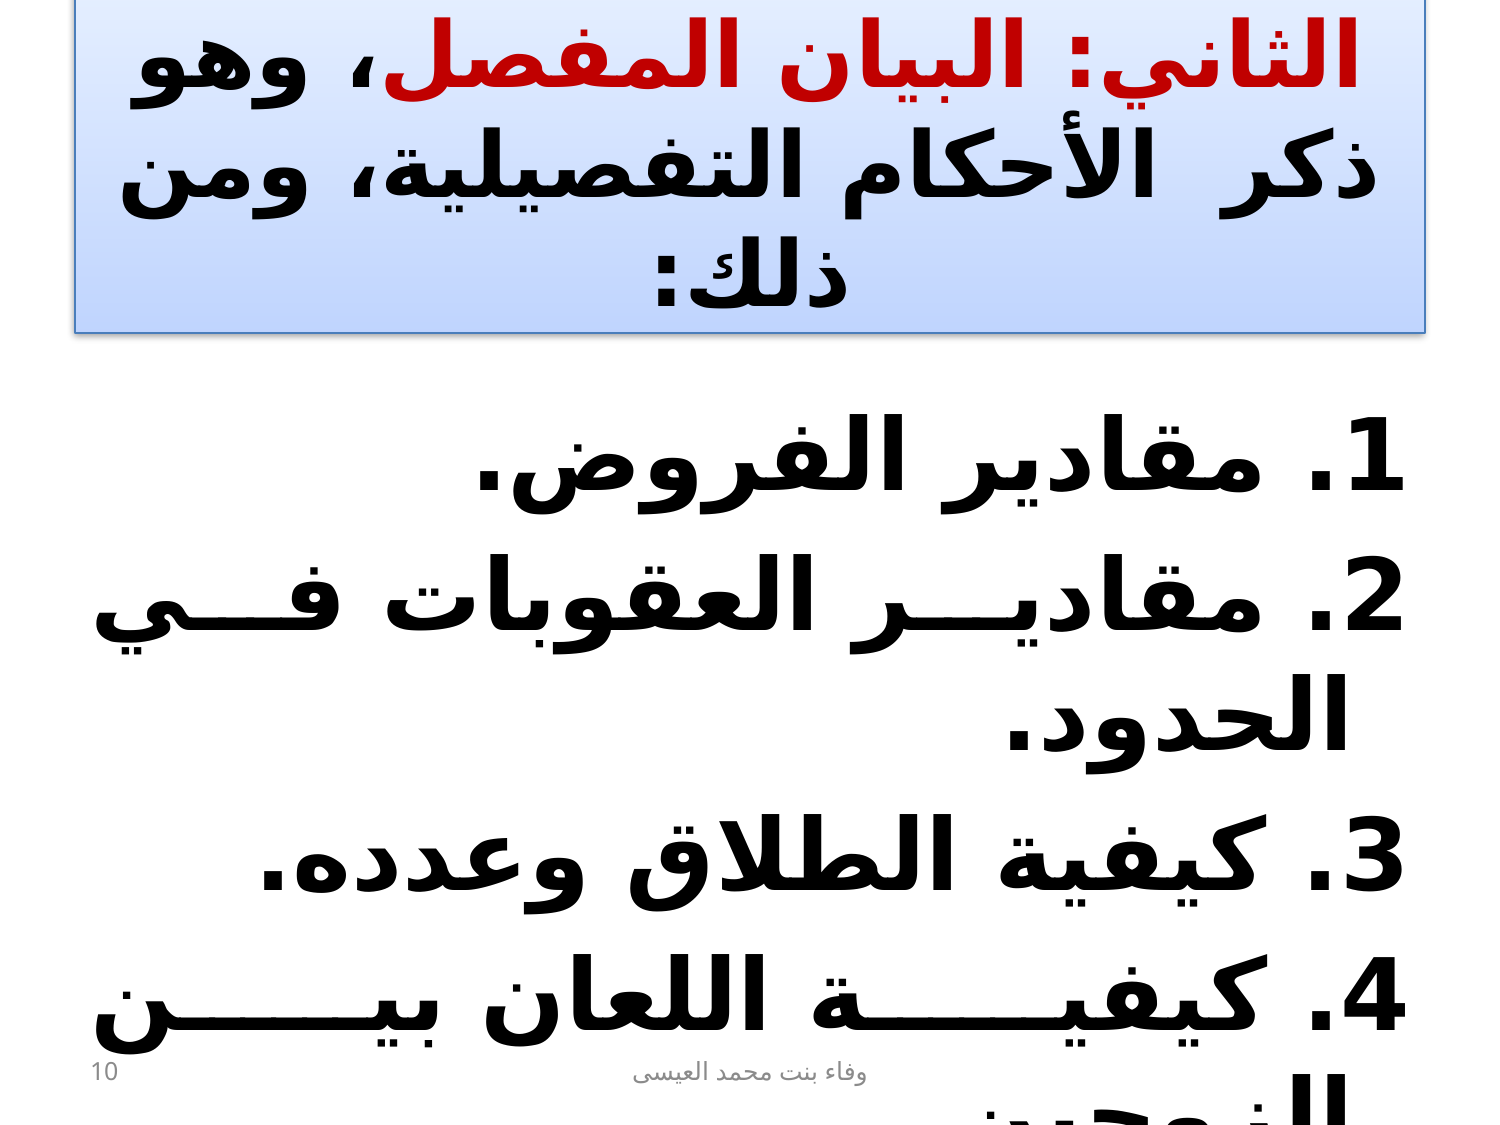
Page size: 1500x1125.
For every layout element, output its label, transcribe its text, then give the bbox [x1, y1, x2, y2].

list 1. مقادير الفروض. 2. مقادير العقوبات في الحدود. 3. كيفية الطلاق وعدده. 4. كيفية اللعان بين الزوجين. [75, 383, 1425, 1125]
title الثاني: البيان المفصل، وهو ذكر الأحكام التفصيلية، ومن ذلك: [74, 0, 1426, 334]
footer وفاء بنت محمد العيسى [512, 1042, 988, 1103]
slide_number 10 [75, 1042, 425, 1103]
